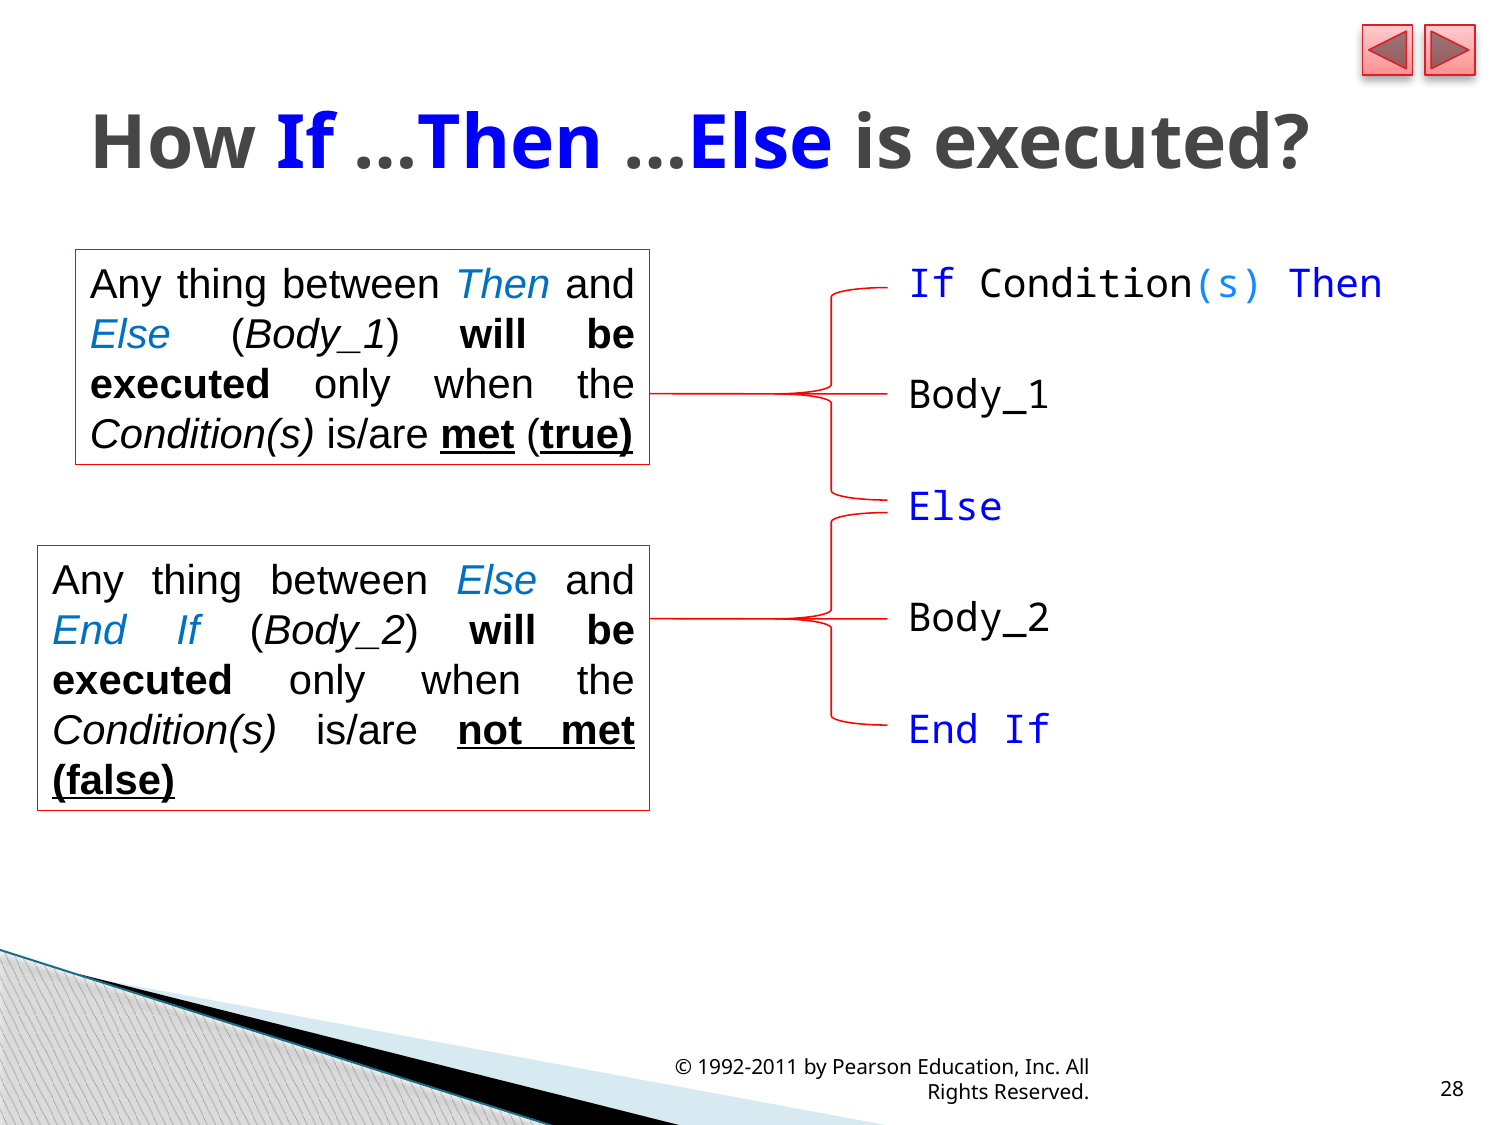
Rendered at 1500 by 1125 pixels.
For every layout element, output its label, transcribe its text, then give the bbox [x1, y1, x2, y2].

text_box [791, 395, 888, 501]
text_box [781, 286, 888, 393]
slide_number 28 [1418, 1051, 1479, 1112]
text_box Any thing between Else and End If (Body_2) will be executed only when the Condition(s) is/are not met (false) [37, 545, 650, 811]
footer © 1992-2011 by Pearson Education, Inc. All Rights Reserved. [650, 1051, 1105, 1112]
list If Condition(s) Then Body_1 Else Body_2 End If [874, 249, 1438, 993]
title How If …Then …Else is executed? [75, 45, 1425, 233]
text_box [781, 511, 888, 618]
text_box Any thing between Then and Else (Body_1) will be executed only when the Condition(s) is/are met (true) [75, 249, 650, 465]
text_box [791, 620, 888, 726]
